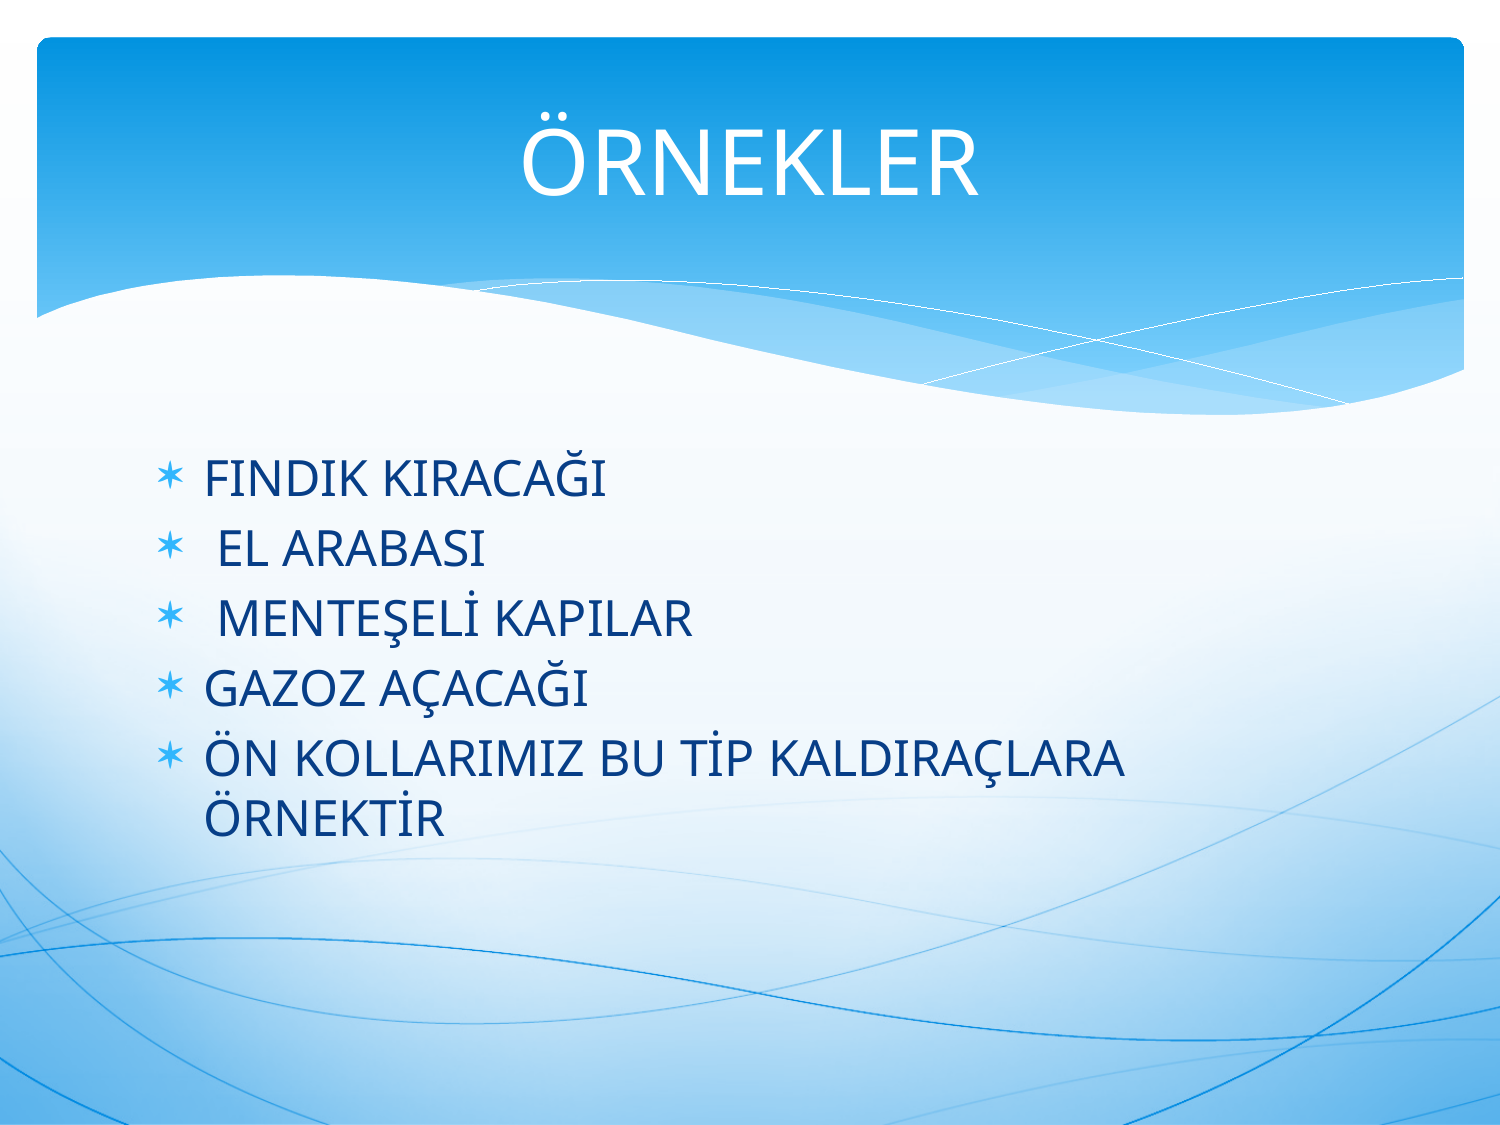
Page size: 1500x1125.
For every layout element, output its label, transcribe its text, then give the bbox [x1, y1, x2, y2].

title ÖRNEKLER [75, 55, 1425, 261]
list FINDIK KIRACAĞI EL ARABASI MENTEŞELİ KAPILAR GAZOZ AÇACAĞI ÖN KOLLARIMIZ BU TİP KALDIRAÇLARA ÖRNEKTİR [143, 438, 1359, 1005]
